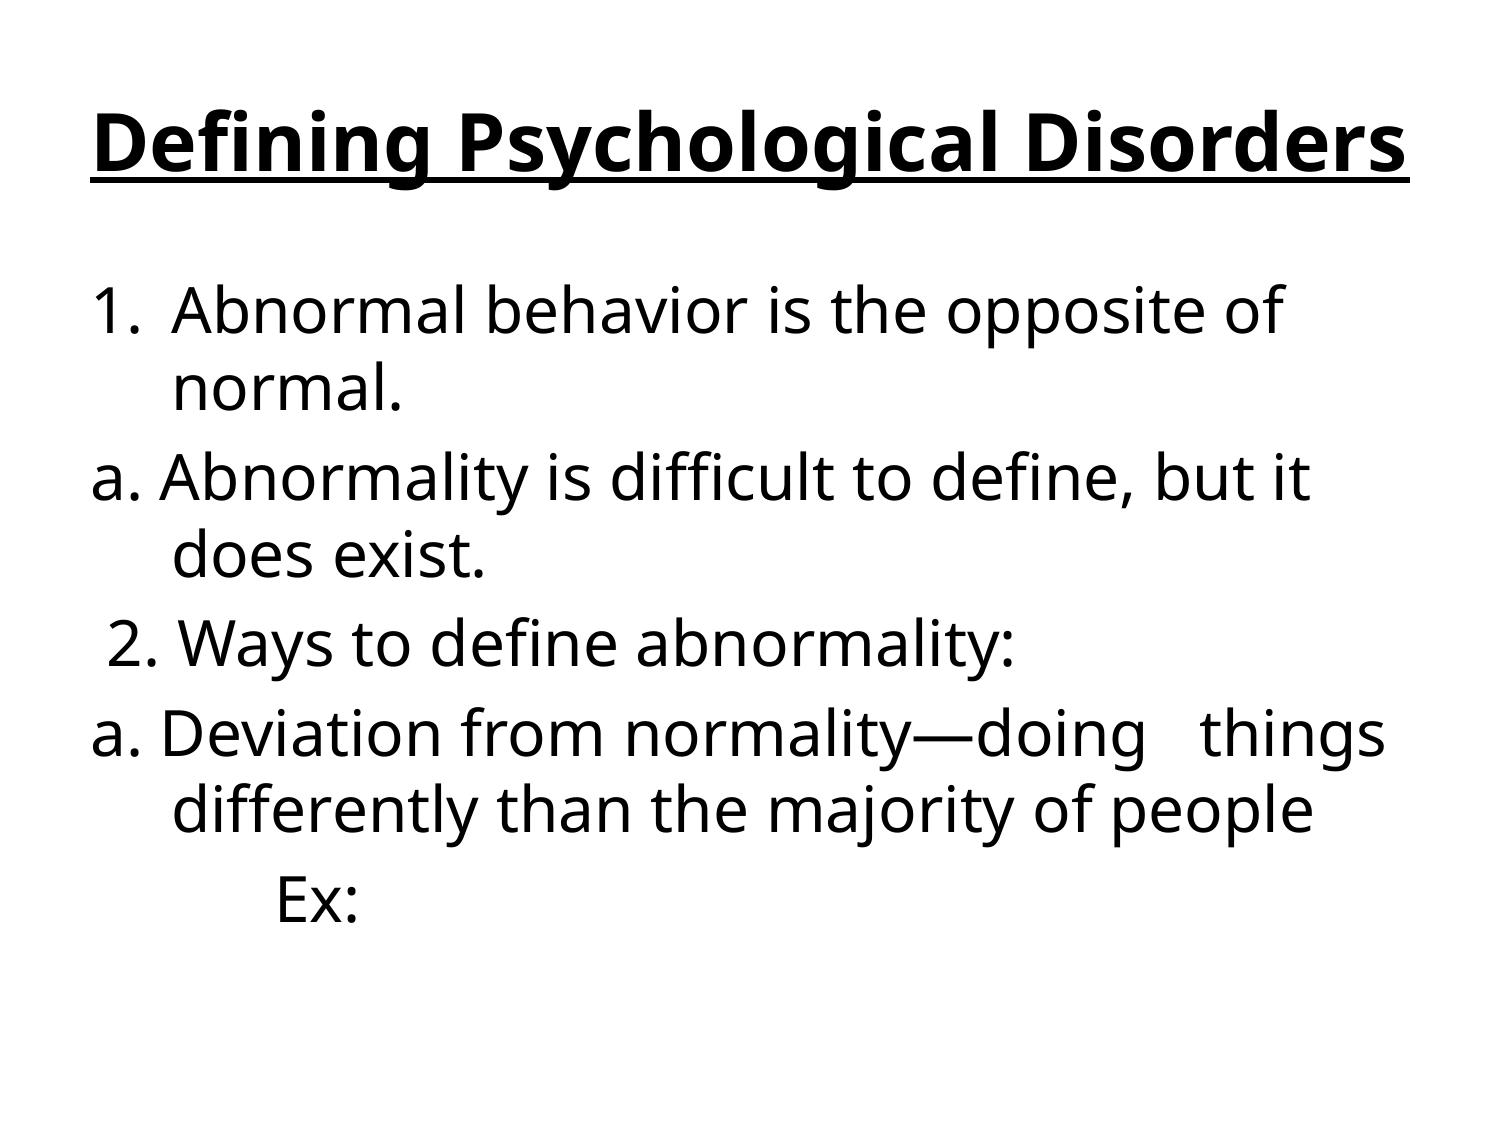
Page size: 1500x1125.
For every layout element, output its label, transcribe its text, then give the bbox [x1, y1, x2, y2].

title Defining Psychological Disorders [75, 45, 1425, 233]
list Abnormal behavior is the opposite of normal. a. Abnormality is difficult to define, but it does exist. 2. Ways to define abnormality: a. Deviation from normality—doing things differently than the majority of people Ex: [75, 262, 1425, 1005]
